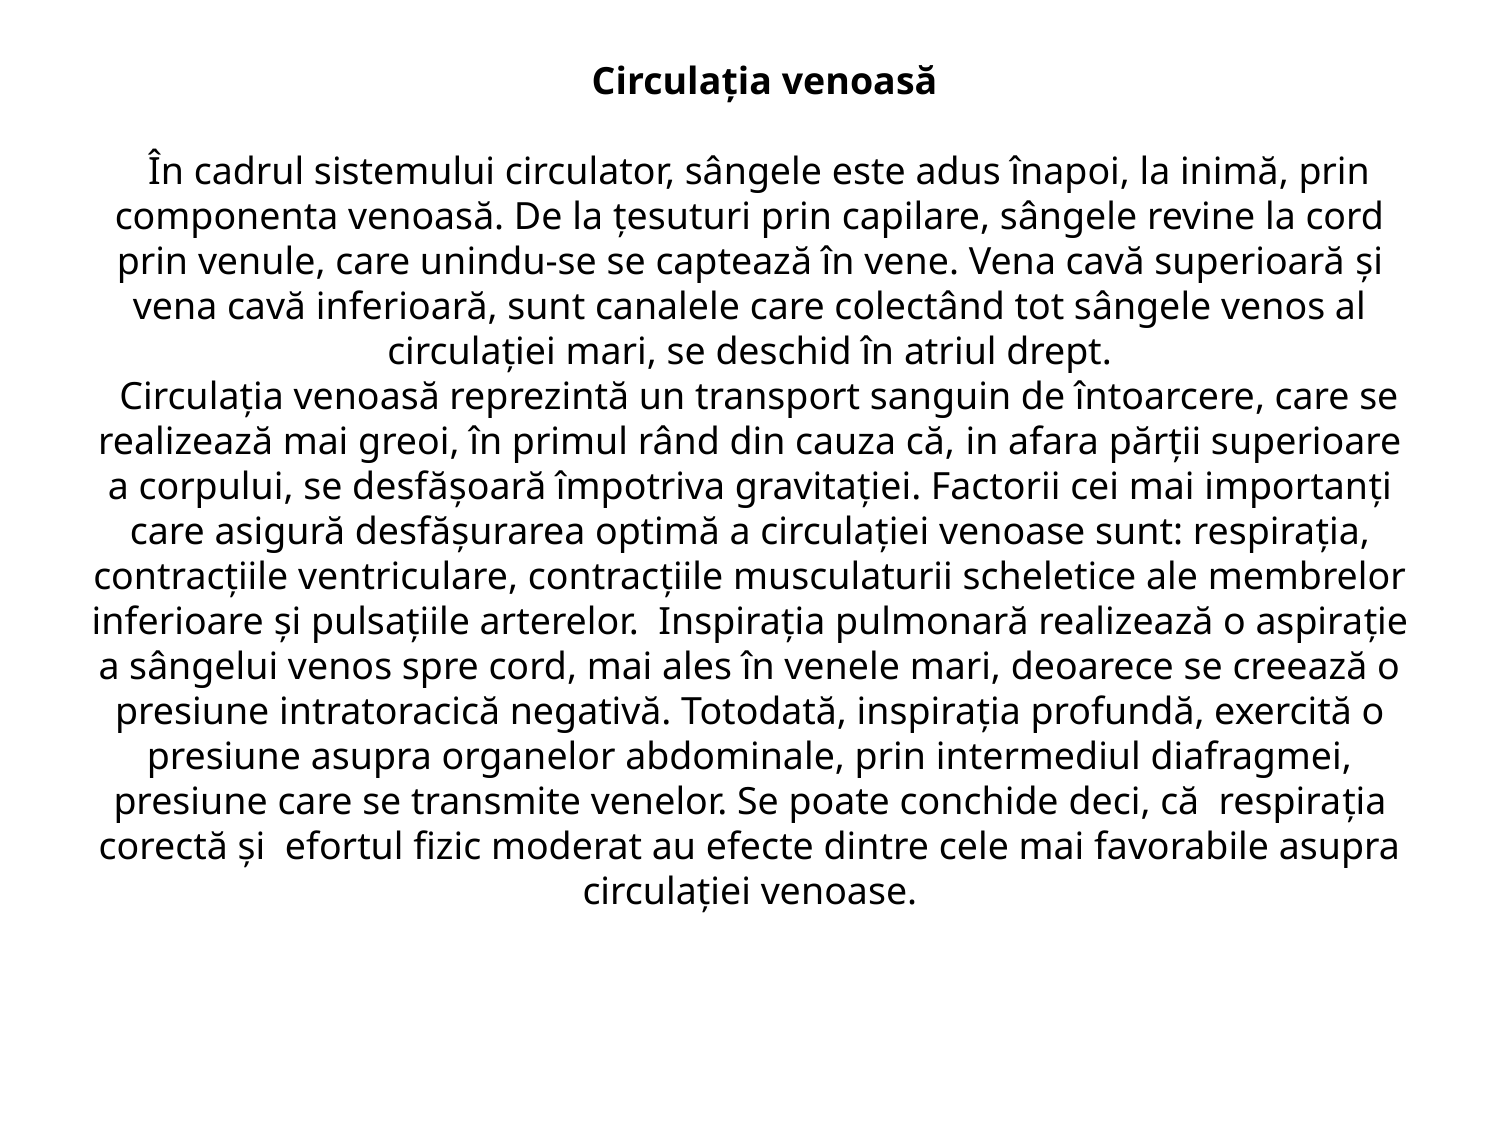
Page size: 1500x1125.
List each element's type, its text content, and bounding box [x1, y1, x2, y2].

title Circulaţia venoasă În cadrul sistemului circulator, sângele este adus înapoi, la inimă, prin componenta venoasă. De la ţesuturi prin capilare, sângele revine la cord prin venule, care unindu-se se captează în vene. Vena cavă superioară şi vena cavă inferioară, sunt canalele care colectând tot sângele venos al circulaţiei mari, se deschid în atriul drept. Circulaţia venoasă reprezintă un transport sanguin de întoarcere, care se realizează mai greoi, în primul rând din cauza că, in afara părţii superioare a corpului, se desfăşoară împotriva gravitaţiei. Factorii cei mai importanţi care asigură desfăşurarea optimă a circulaţiei venoase sunt: respiraţia, contracţiile ventriculare, contracţiile musculaturii scheletice ale membrelor inferioare şi pulsaţiile arterelor. Inspiraţia pulmonară realizează o aspiraţie a sângelui venos spre cord, mai ales în venele mari, deoarece se creează o presiune intratoracică negativă. Totodată, inspiraţia profundă, exercită o presiune asupra organelor abdominale, prin intermediul diafragmei, presiune care se transmite venelor. Se poate conchide deci, că respiraţia corectă şi efortul fizic moderat au efecte dintre cele mai favorabile asupra circulaţiei venoase. [74, 44, 1426, 1024]
